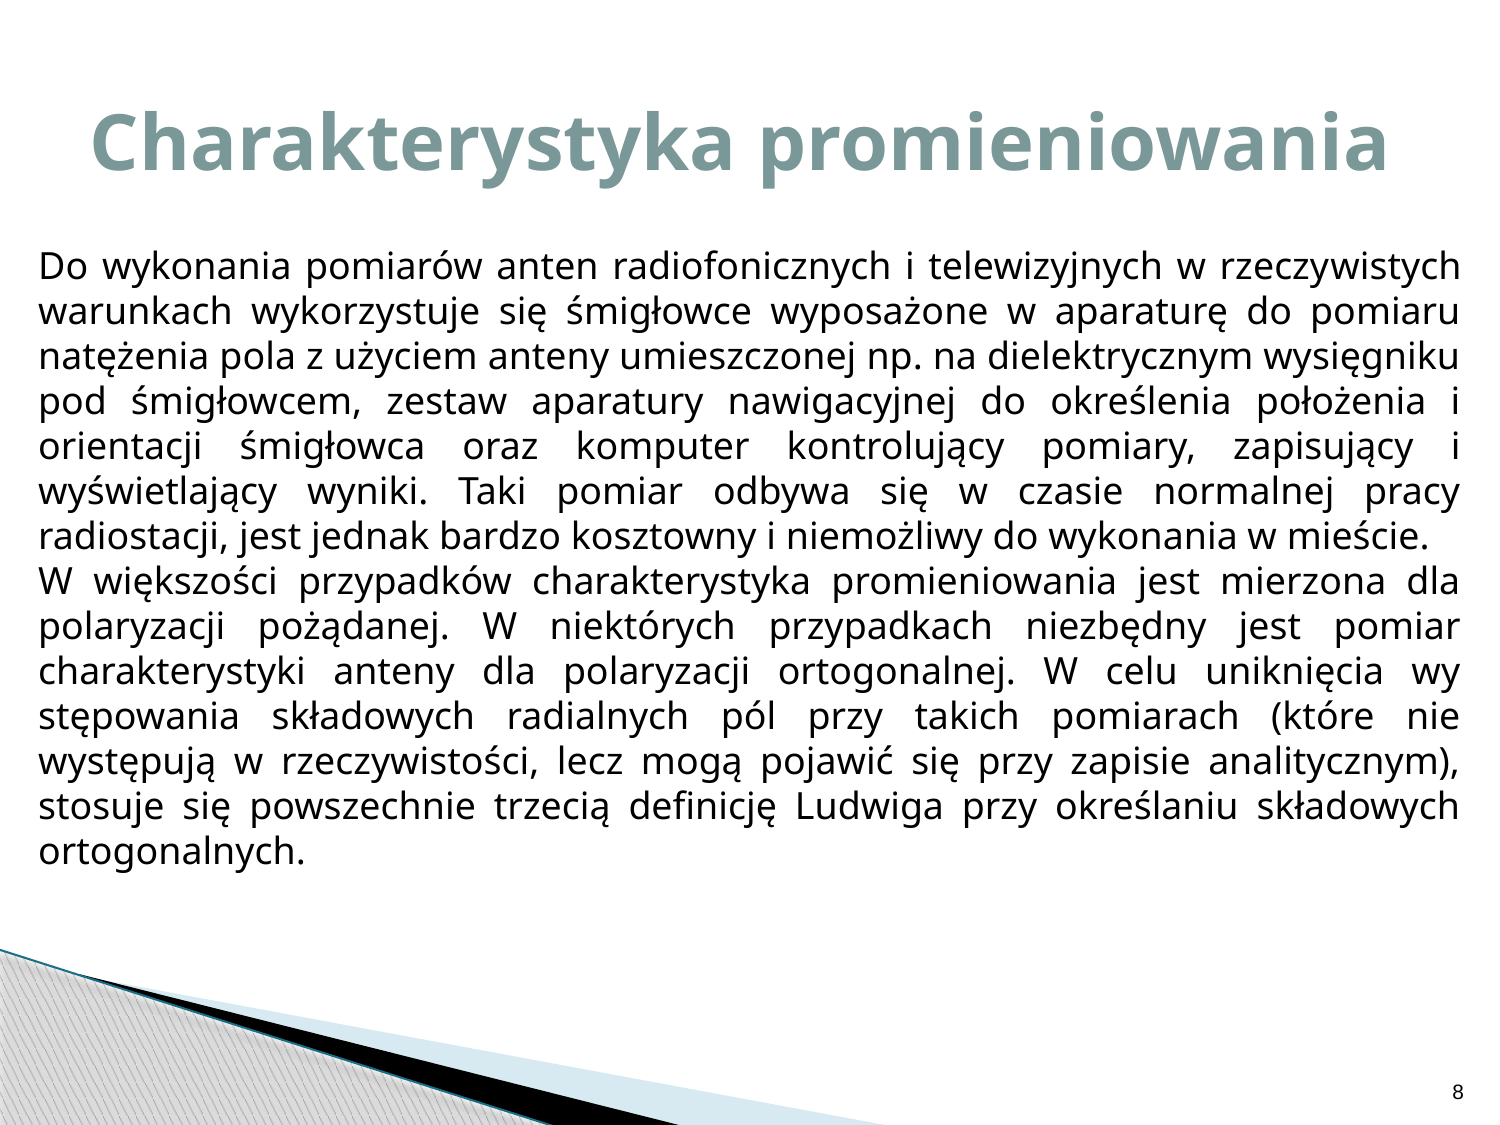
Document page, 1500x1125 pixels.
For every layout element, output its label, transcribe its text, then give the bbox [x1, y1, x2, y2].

slide_number 8 [1418, 1051, 1479, 1112]
title Charakterystyka promieniowania [75, 45, 1425, 233]
text_box Do wykonania pomiarów anten radiofonicznych i telewizyjnych w rzeczy­wistych warunkach wykorzystuje się śmigłowce wyposażone w aparaturę do pomiaru natężenia pola z użyciem anteny umieszczonej np. na dielektrycznym wysięgniku pod śmigłowcem, zestaw aparatury nawigacyjnej do określenia położenia i orientacji śmigłowca oraz komputer kontrolujący pomiary, zapisujący i wyświetlający wyniki. Taki pomiar odbywa się w czasie normalnej pracy radiostacji, jest jednak bardzo kosztowny i niemożliwy do wykonania w mieście. W większości przypadków charakterystyka promieniowania jest mierzona dla polaryzacji pożądanej. W niektórych przypadkach niezbędny jest pomiar charakterystyki anteny dla polaryzacji ortogonalnej. W celu uniknięcia wy­stępowania składowych radialnych pól przy takich pomiarach (które nie występują w rzeczywistości, lecz mogą pojawić się przy zapisie analitycznym), stosuje się powszechnie trzecią definicję Ludwiga przy określaniu składowych ortogonalnych. [23, 234, 1477, 880]
